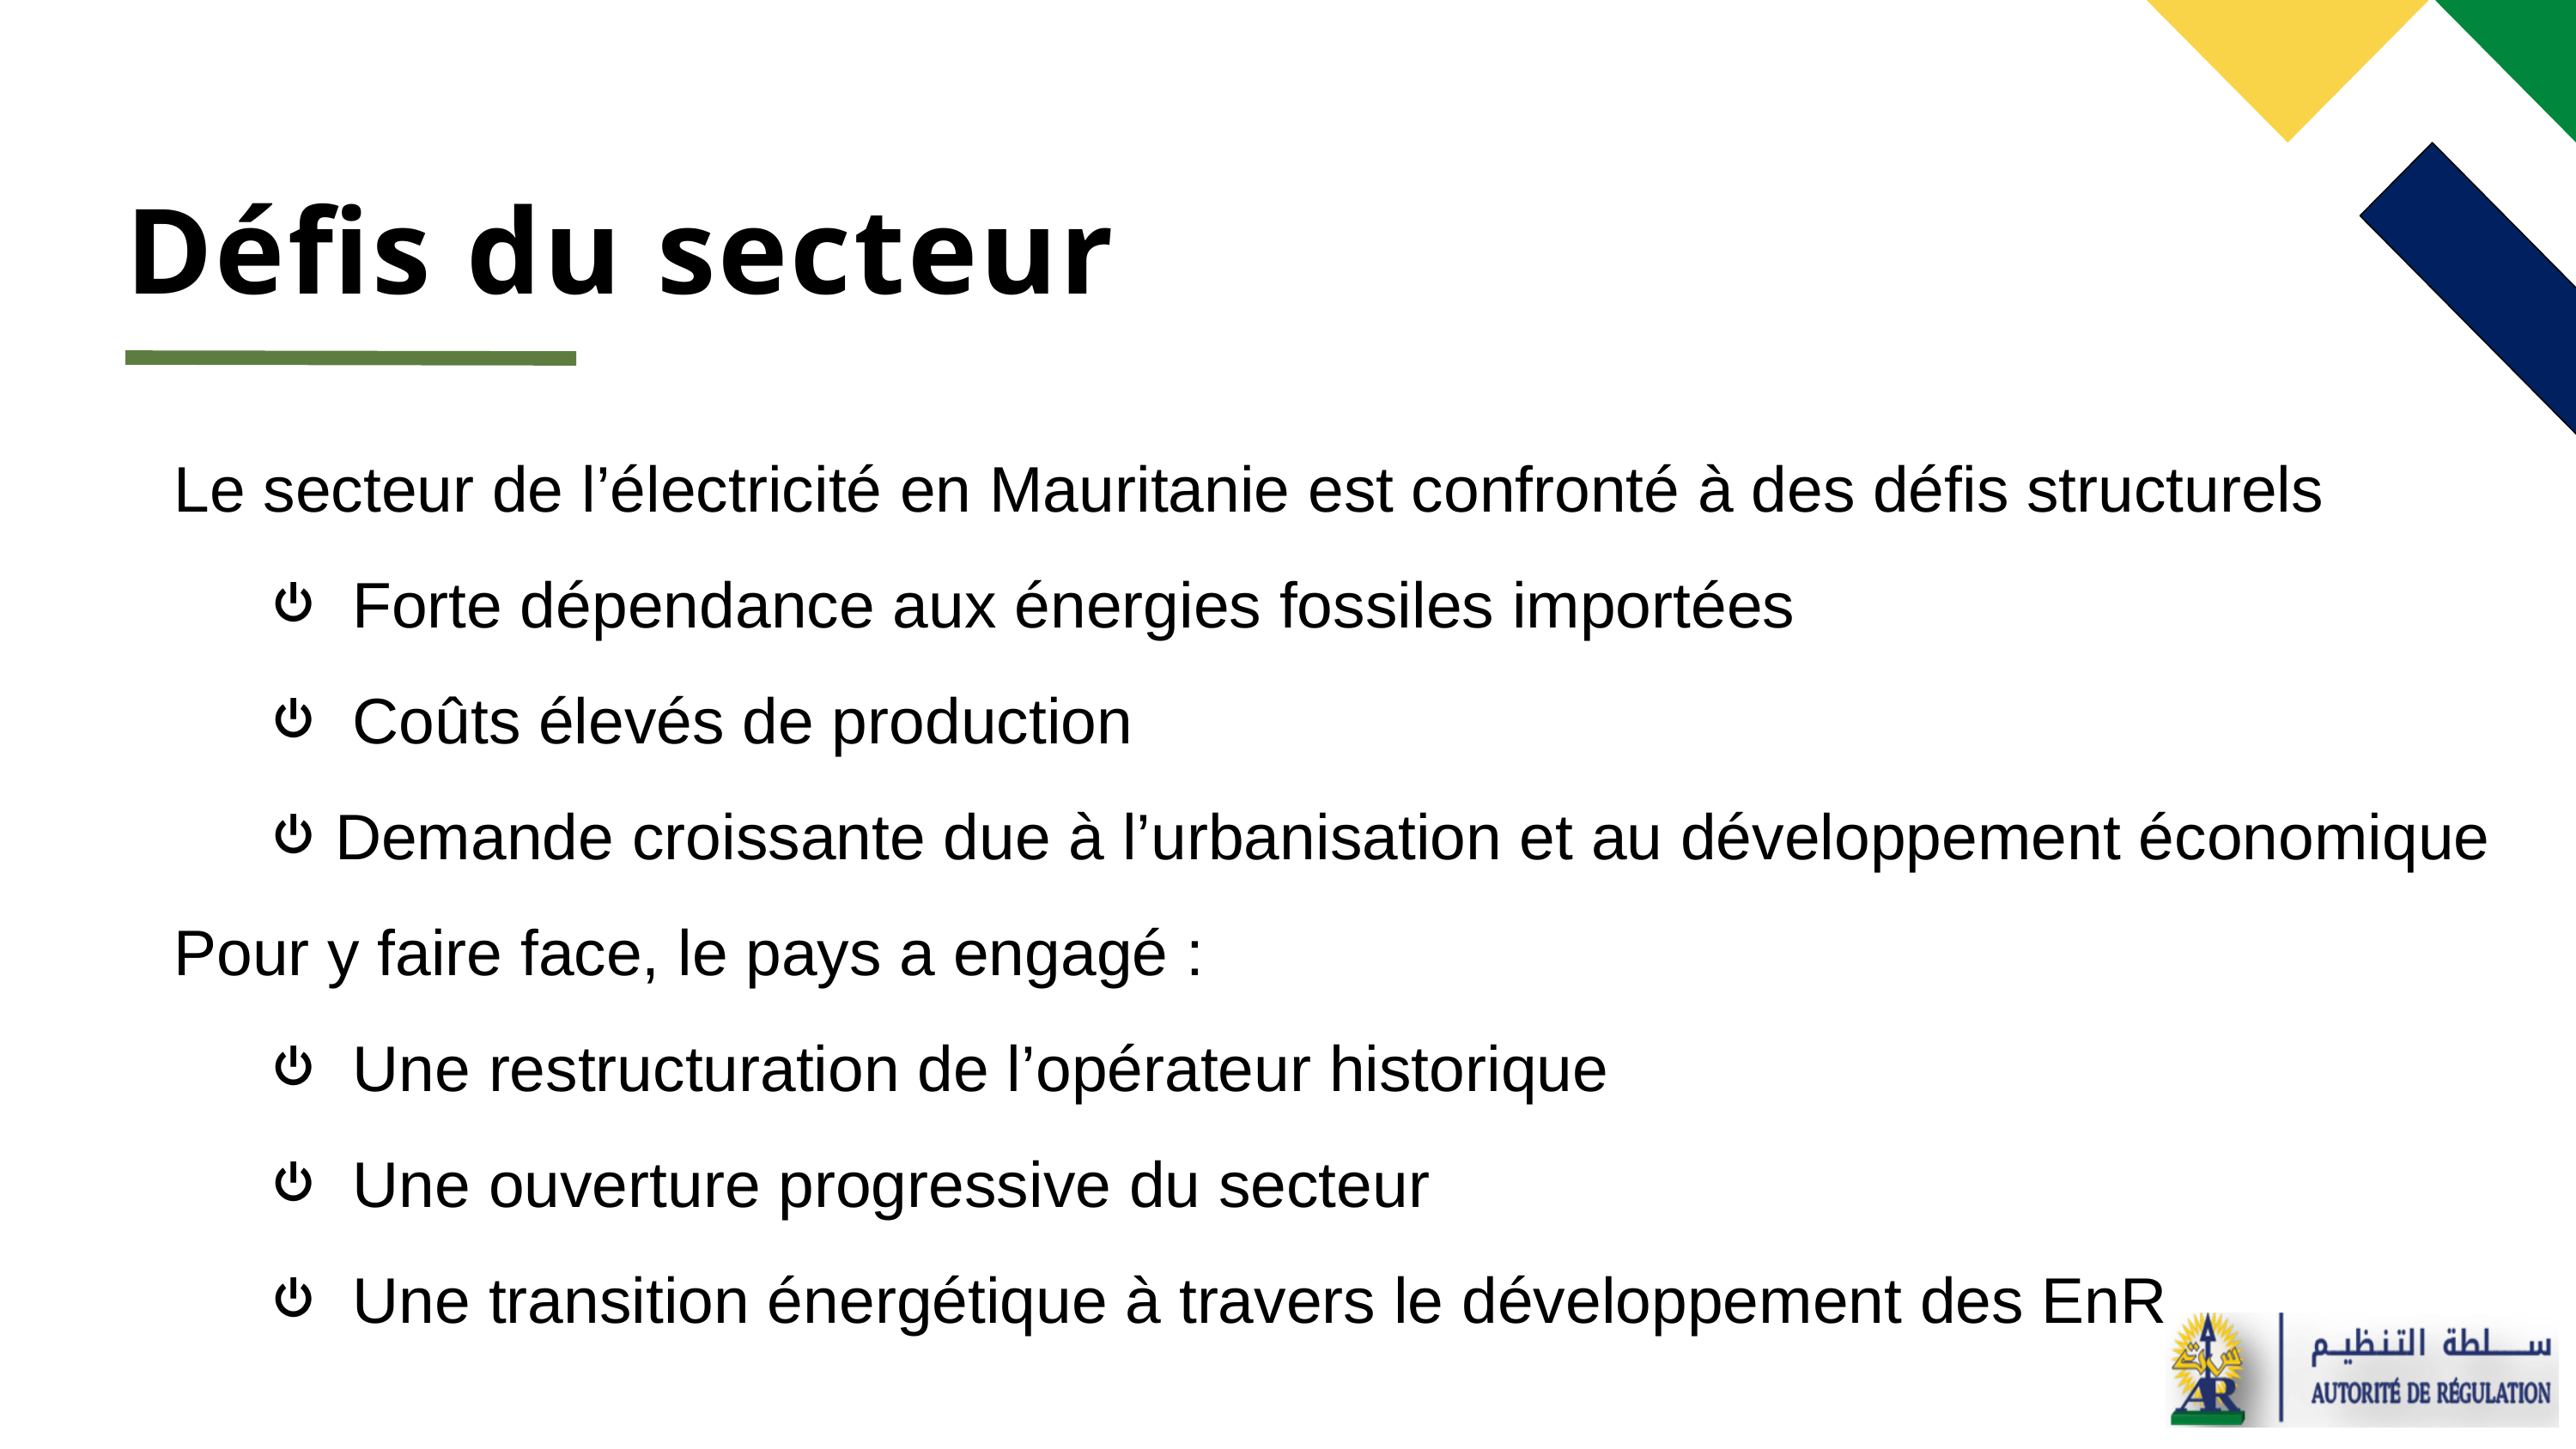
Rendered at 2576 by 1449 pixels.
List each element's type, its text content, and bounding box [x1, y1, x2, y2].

picture [270, 579, 316, 625]
title Défis du secteur [125, 1, 2192, 317]
picture [2165, 1313, 2560, 1428]
picture [270, 810, 316, 857]
text_box Le secteur de l’électricité en Mauritanie est confronté à des défis structurels Forte dépendance aux énergies fossiles importées Coûts élevés de production Demande croissante due à l’urbanisation et au développement économique Pour y faire face, le pays a engagé : Une restructuration de l’opérateur historique Une ouverture progressive du secteur Une transition énergétique à travers le développement des EnR [161, 402, 2523, 1343]
picture [270, 1042, 316, 1088]
picture [270, 1158, 316, 1204]
picture [270, 1274, 316, 1320]
picture [270, 694, 316, 741]
